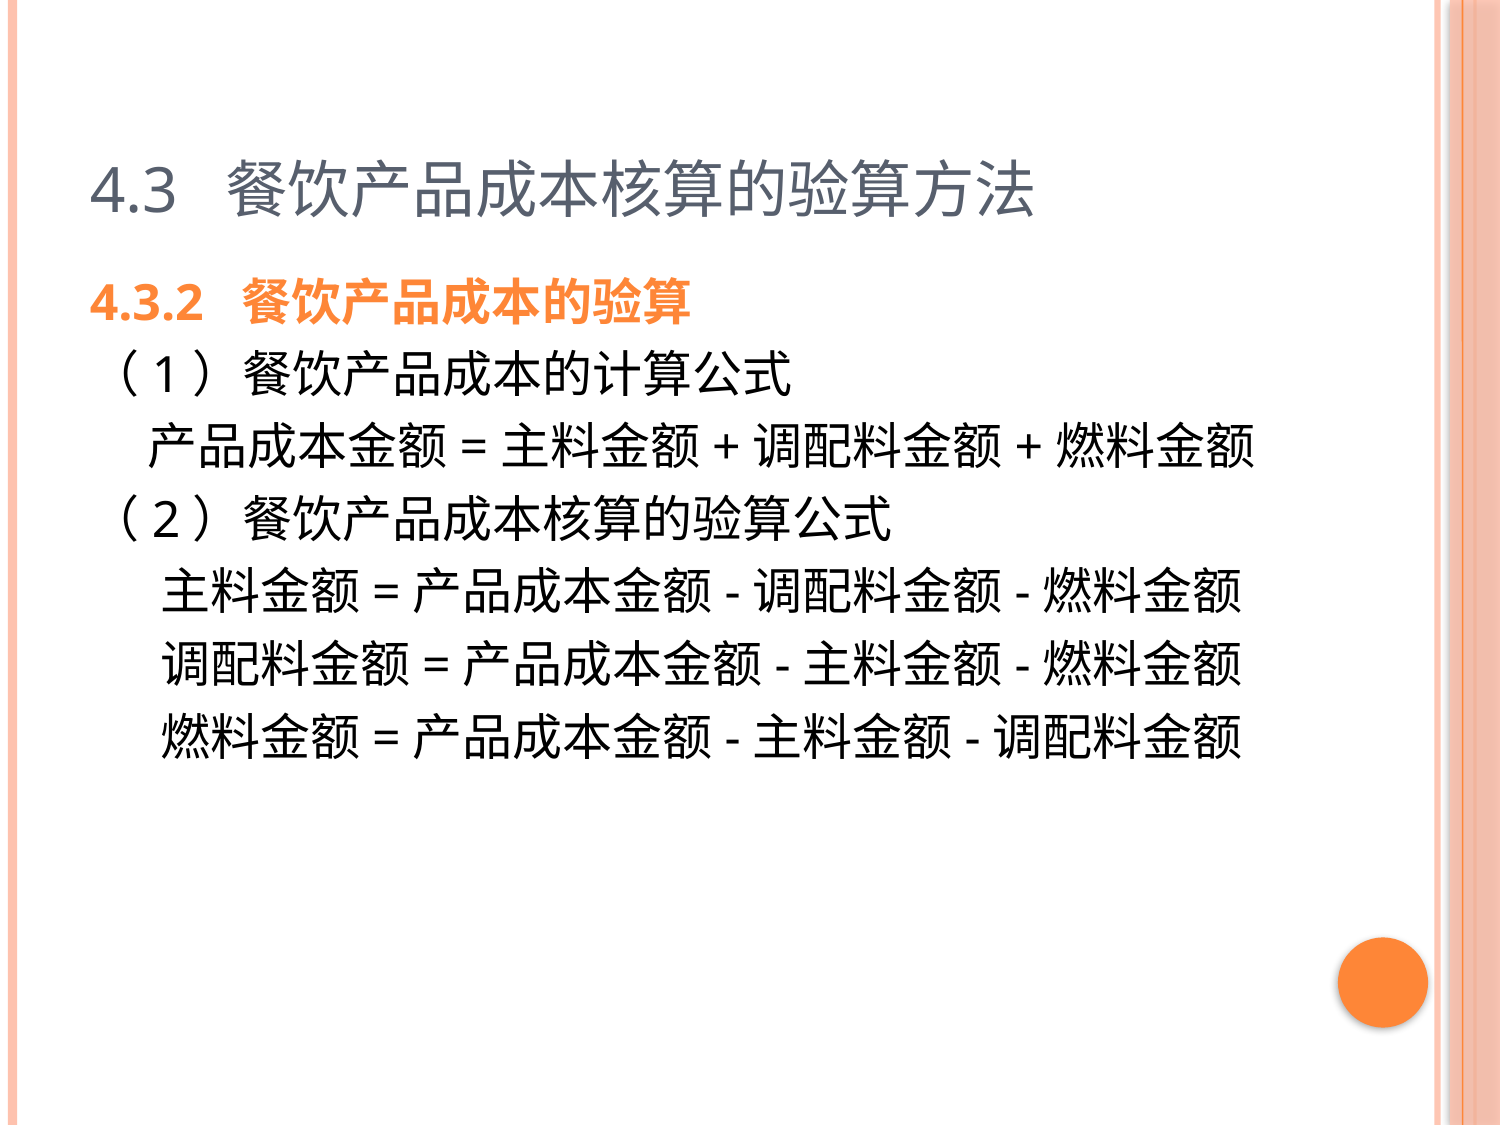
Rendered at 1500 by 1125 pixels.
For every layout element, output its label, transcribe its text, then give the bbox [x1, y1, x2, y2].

list 4.3.2 餐饮产品成本的验算 （1）餐饮产品成本的计算公式 产品成本金额=主料金额+调配料金额+燃料金额 （2）餐饮产品成本核算的验算公式 主料金额=产品成本金额-调配料金额-燃料金额 调配料金额=产品成本金额-主料金额-燃料金额 燃料金额=产品成本金额-主料金额-调配料金额 [74, 262, 1329, 1063]
title 4.3 餐饮产品成本核算的验算方法 [75, 45, 1300, 233]
